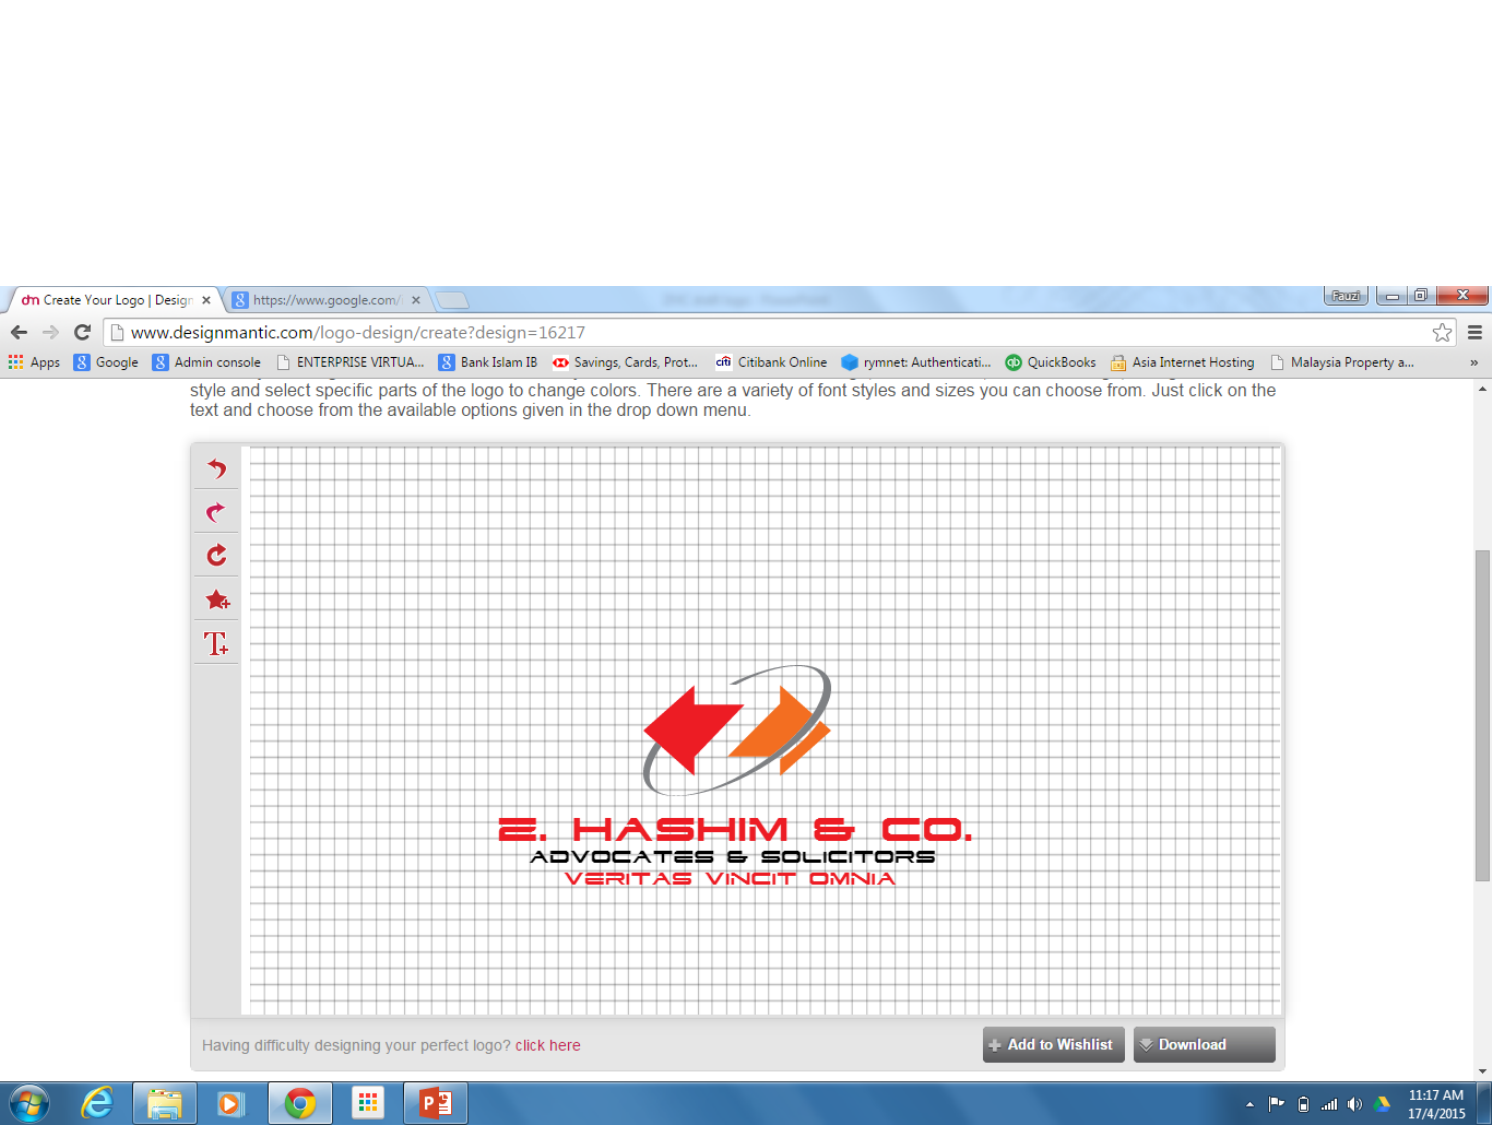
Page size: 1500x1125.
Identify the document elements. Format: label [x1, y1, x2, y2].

picture [0, 285, 1492, 1125]
